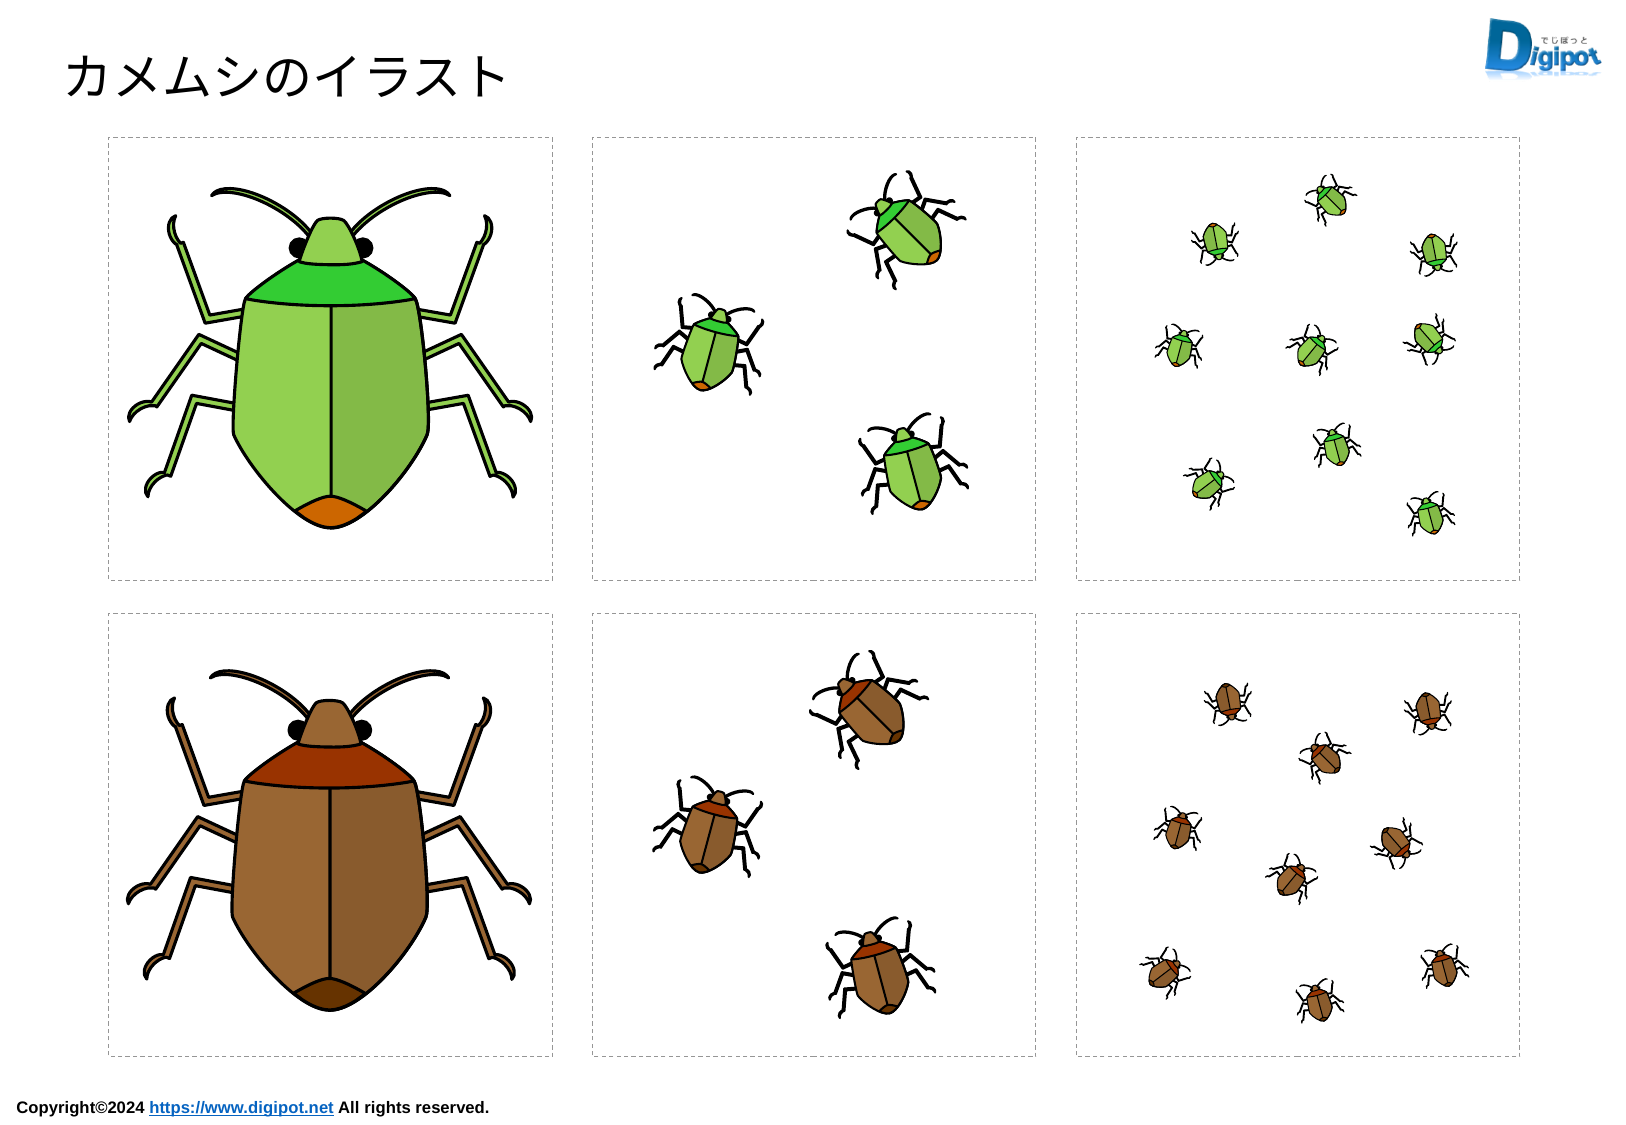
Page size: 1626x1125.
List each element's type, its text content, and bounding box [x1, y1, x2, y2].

text_box カメムシのイラスト [48, 38, 527, 113]
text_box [1154, 180, 1461, 535]
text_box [117, 202, 543, 528]
picture [1485, 18, 1602, 82]
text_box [652, 665, 936, 1015]
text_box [1145, 683, 1469, 1022]
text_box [116, 684, 541, 1011]
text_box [654, 185, 969, 511]
